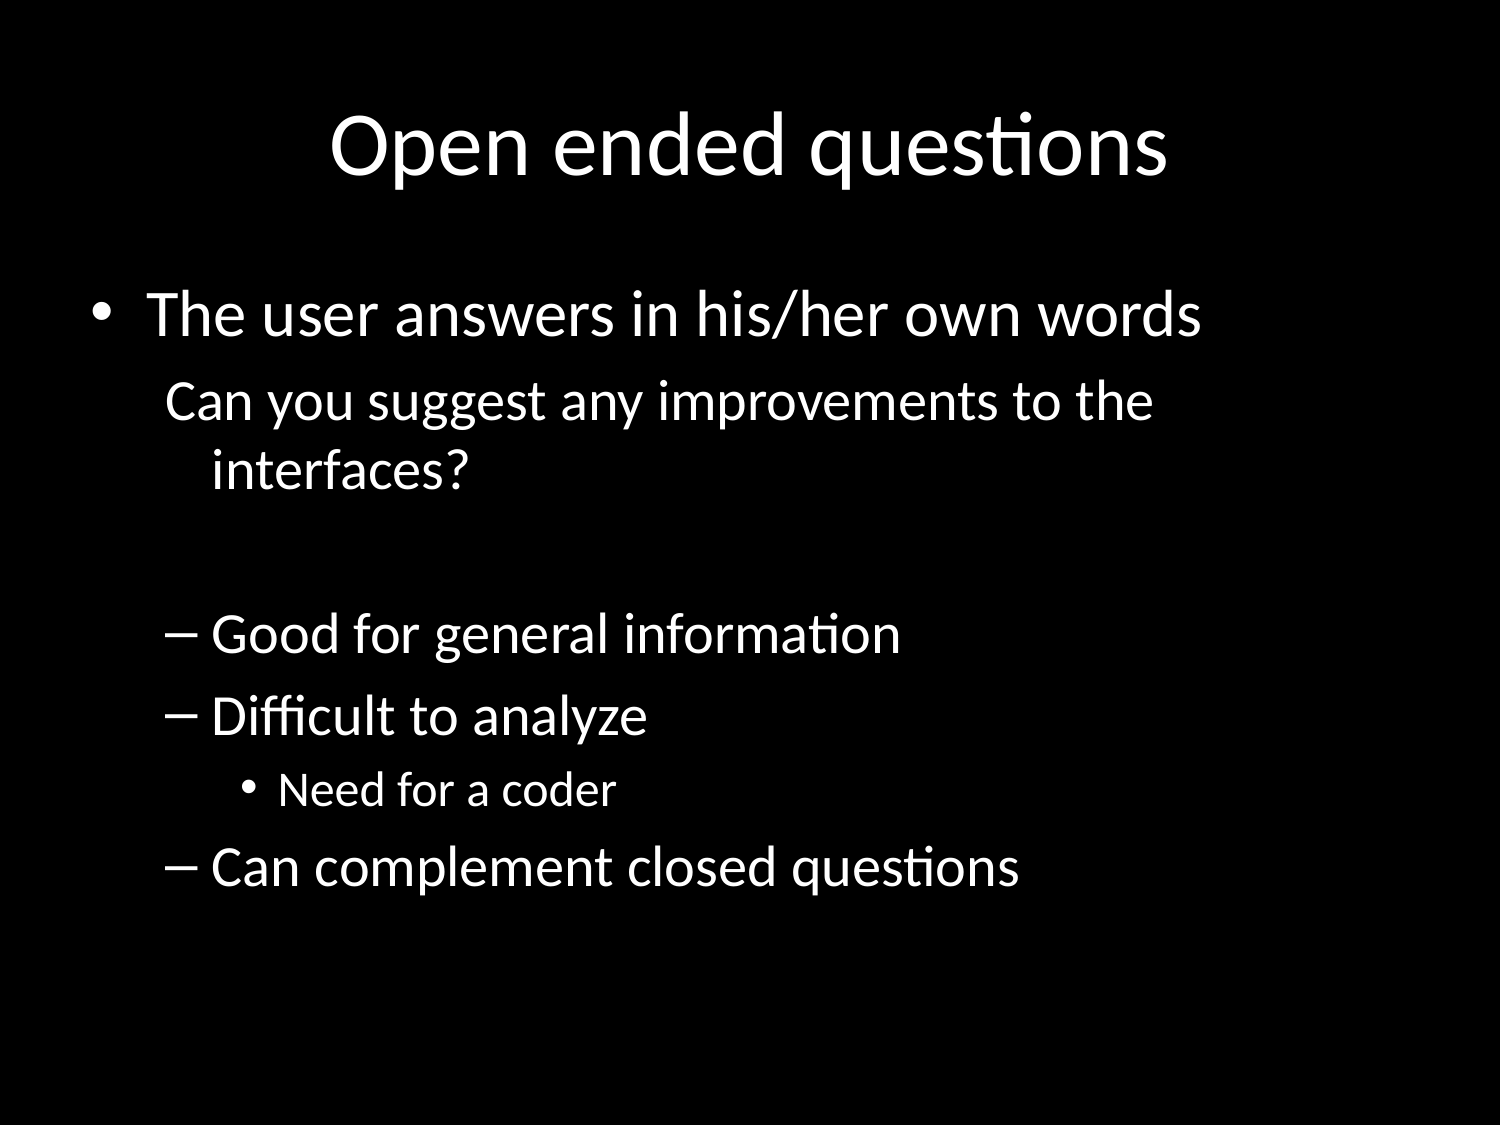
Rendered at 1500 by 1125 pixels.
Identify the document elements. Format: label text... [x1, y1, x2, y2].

title Open ended questions [75, 45, 1425, 233]
list The user answers in his/her own words Can you suggest any improvements to the interfaces? Good for general information Difficult to analyze Need for a coder Can complement closed questions [75, 262, 1425, 1005]
